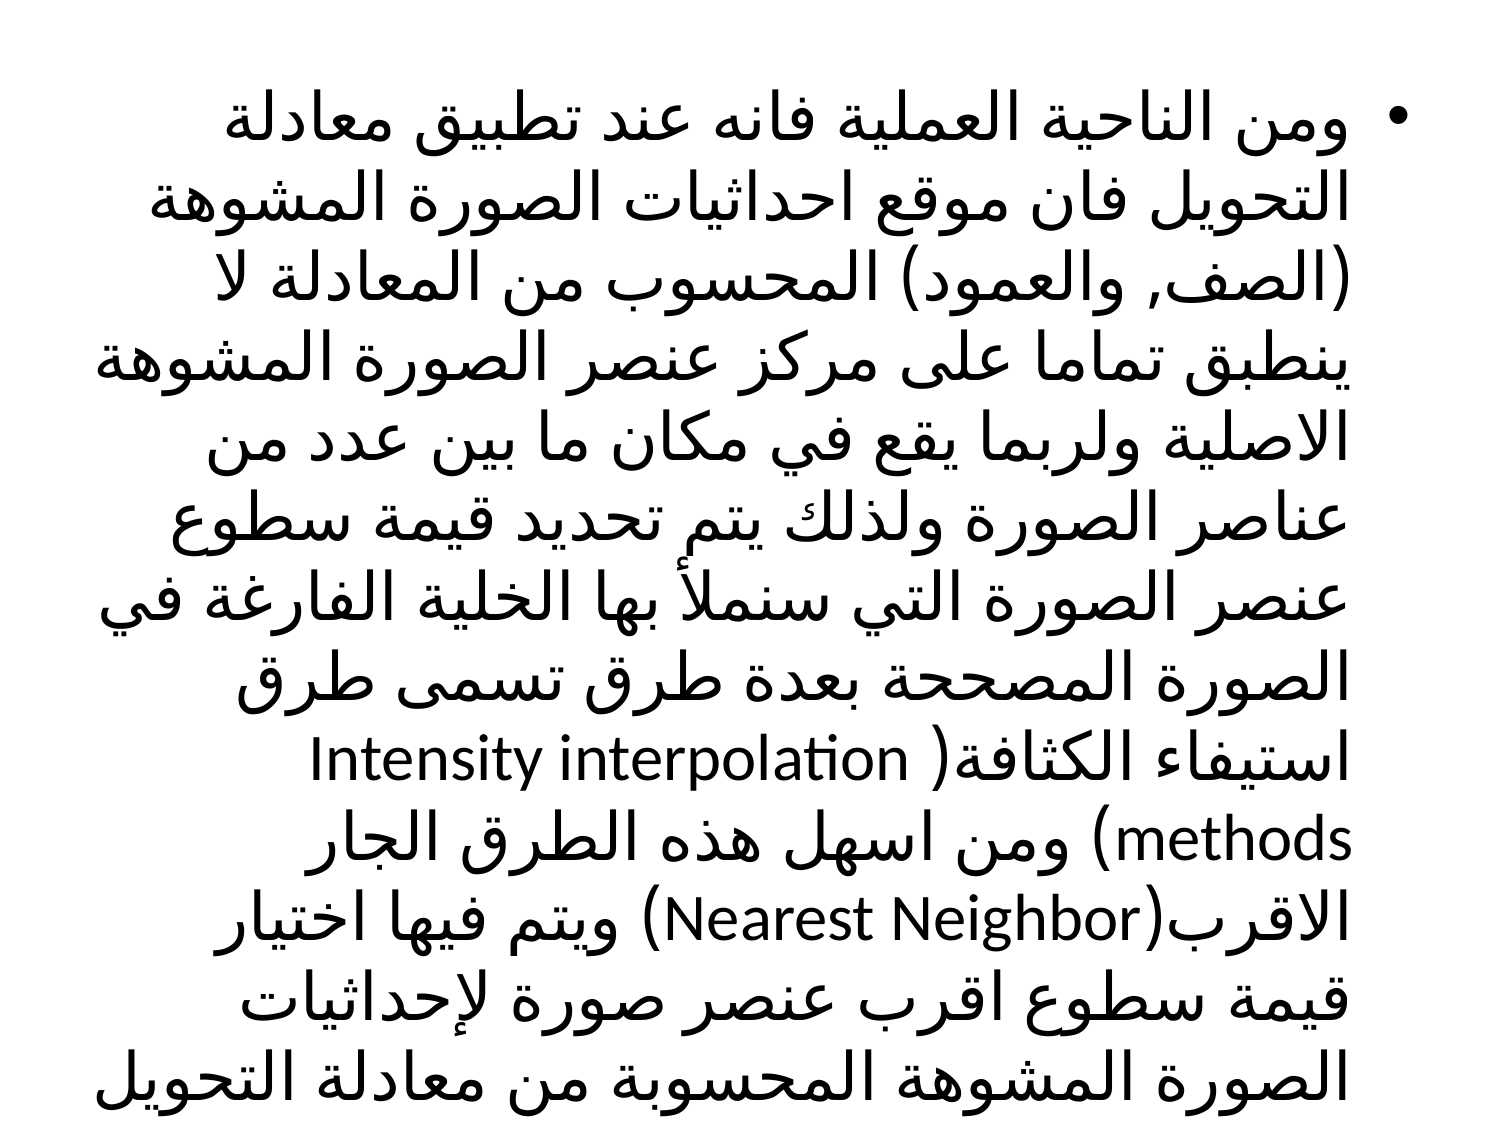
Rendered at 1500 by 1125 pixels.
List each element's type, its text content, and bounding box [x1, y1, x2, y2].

list ومن الناحية العملية فانه عند تطبيق معادلة التحويل فان موقع احداثيات الصورة المشوهة (الصف, والعمود) المحسوب من المعادلة لا ينطبق تماما على مركز عنصر الصورة المشوهة الاصلية ولربما يقع في مكان ما بين عدد من عناصر الصورة ولذلك يتم تحديد قيمة سطوع عنصر الصورة التي سنملأ بها الخلية الفارغة في الصورة المصححة بعدة طرق تسمى طرق استيفاء الكثافة( Intensity interpolation methods) ومن اسهل هذه الطرق الجار الاقرب(Nearest Neighbor) ويتم فيها اختيار قيمة سطوع اقرب عنصر صورة لإحداثيات الصورة المشوهة المحسوبة من معادلة التحويل ومن مميزات هذه الطريقة [75, 66, 1425, 1005]
